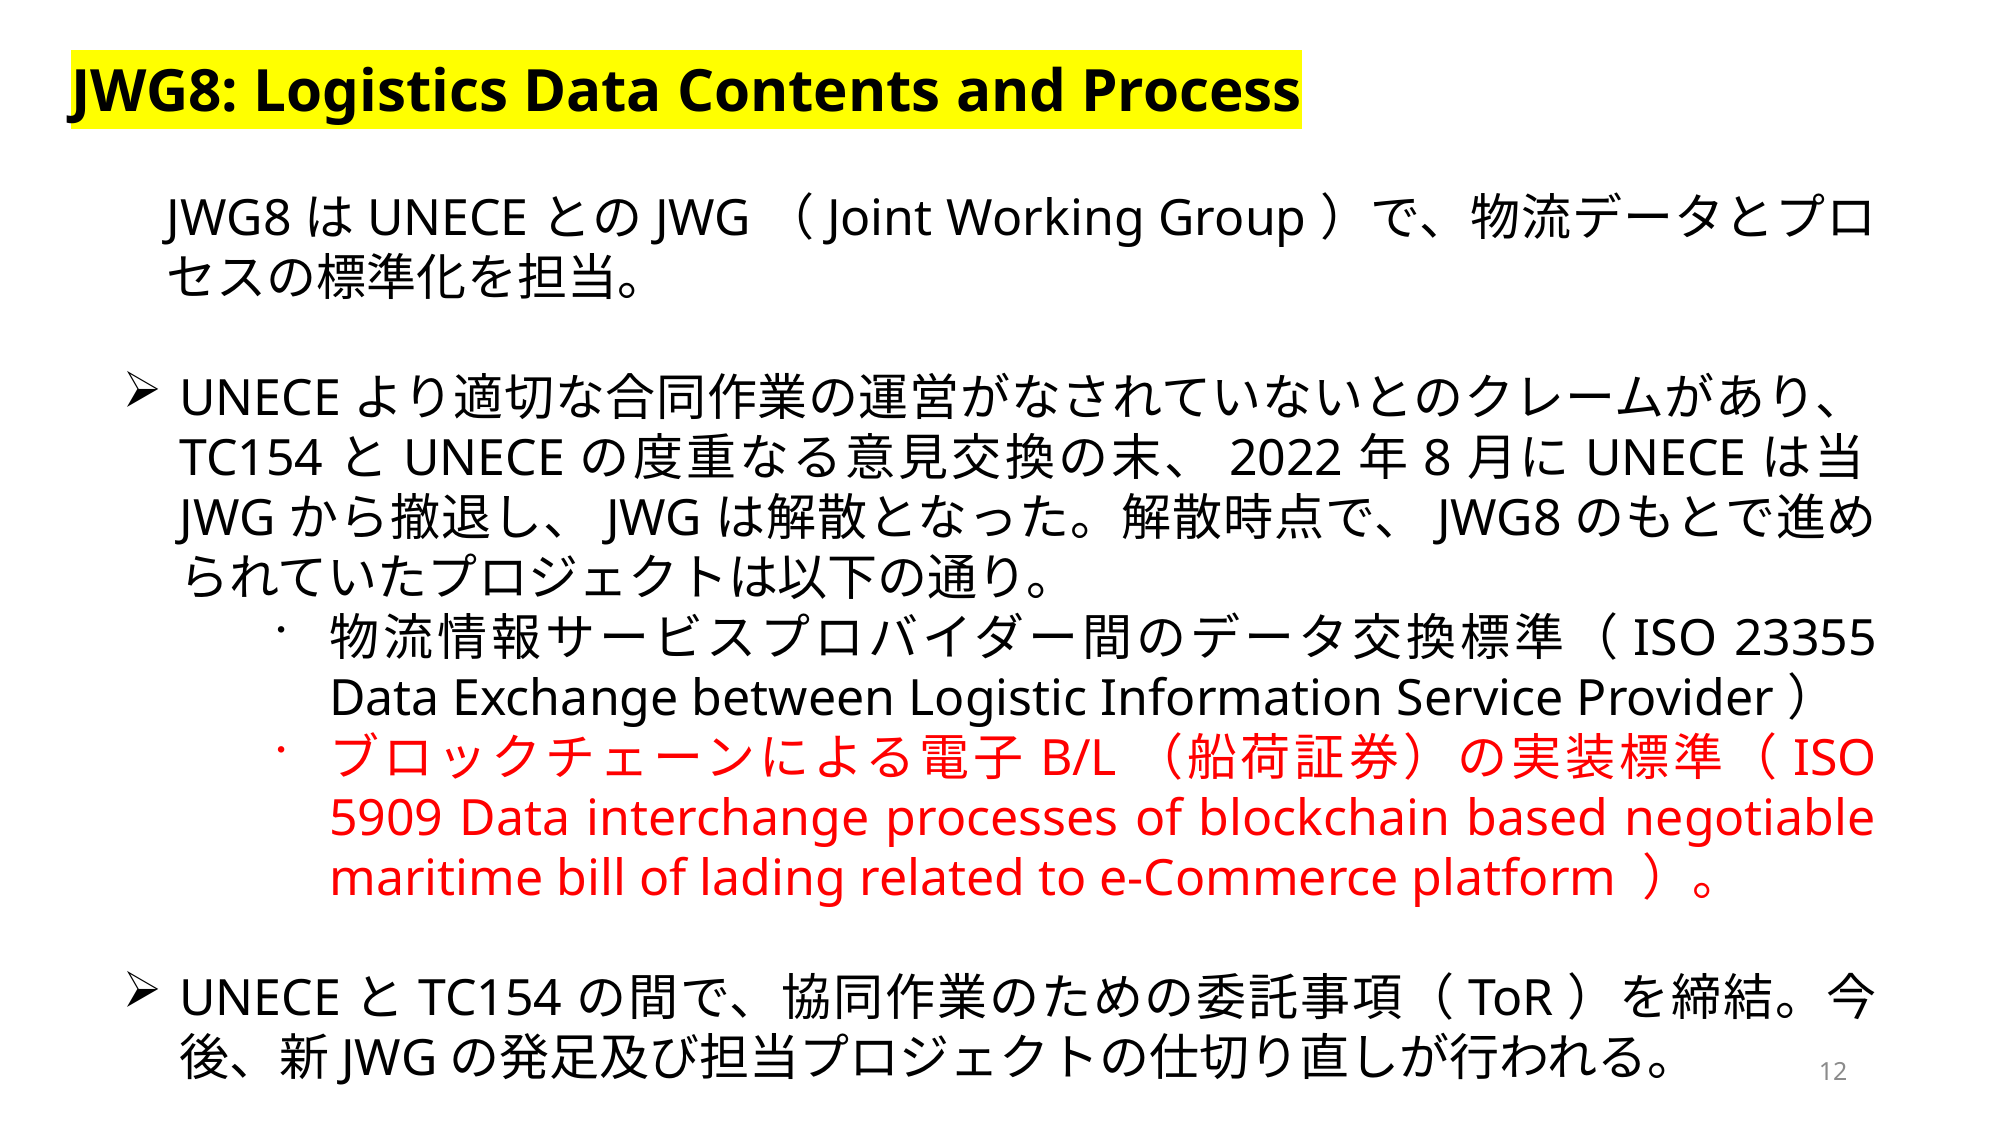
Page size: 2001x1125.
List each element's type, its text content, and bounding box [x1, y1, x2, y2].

text_box JWG8: Logistics Data Contents and Process [56, 46, 1334, 131]
text_box JWG8はUNECEとのJWG（Joint Working Group）で、物流データとプロセスの標準化を担当。 UNECEより適切な合同作業の運営がなされていないとのクレームがあり、TC154とUNECEの度重なる意見交換の末、2022年8月にUNECEは当JWGから撤退し、JWGは解散となった。解散時点で、JWG8のもとで進められていたプロジェクトは以下の通り。 物流情報サービスプロバイダー間のデータ交換標準（ISO 23355 Data Exchange between Logistic Information Service Provider） ブロックチェーンによる電子B/L（船荷証券）の実装標準（ISO 5909 Data interchange processes of blockchain based negotiable maritime bill of lading related to e-Commerce platform ）。 UNECEとTC154の間で、協同作業のための委託事項（ToR）を締結。今後、新JWGの発足及び担当プロジェクトの仕切り直しが行われる。 [108, 178, 1892, 1093]
slide_number 12 [1412, 1042, 1863, 1103]
